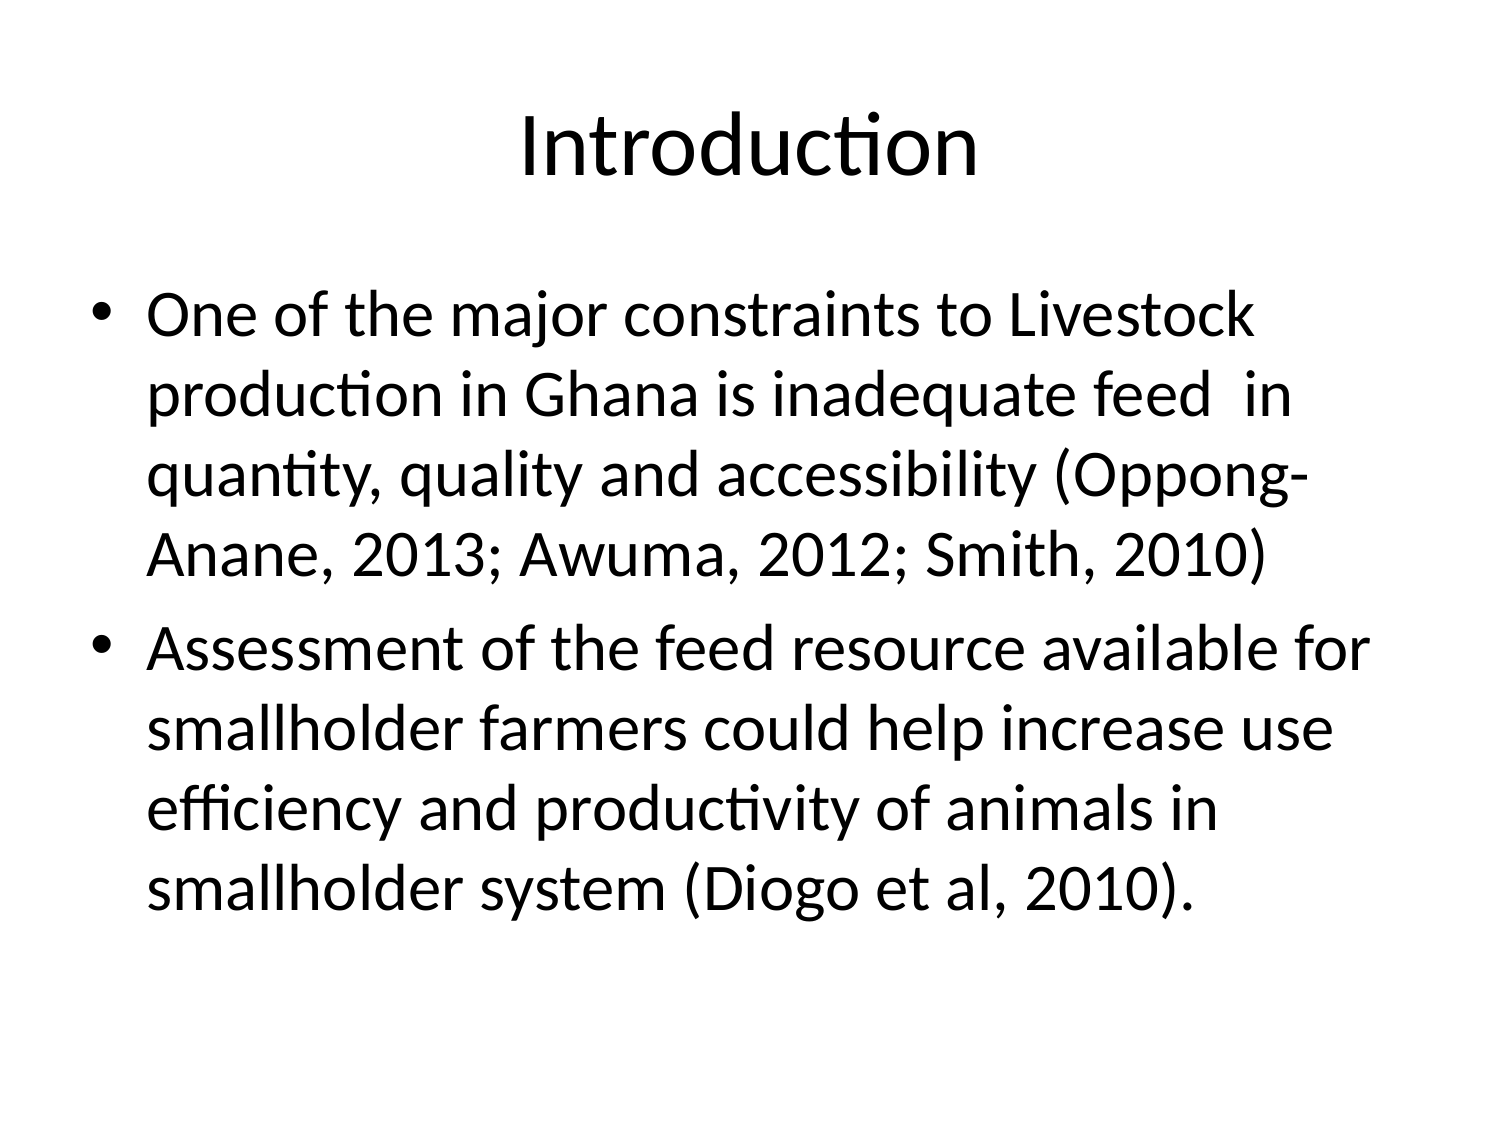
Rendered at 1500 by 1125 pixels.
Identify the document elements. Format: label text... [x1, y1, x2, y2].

list One of the major constraints to Livestock production in Ghana is inadequate feed in quantity, quality and accessibility (Oppong-Anane, 2013; Awuma, 2012; Smith, 2010) Assessment of the feed resource available for smallholder farmers could help increase use efficiency and productivity of animals in smallholder system (Diogo et al, 2010). [75, 262, 1425, 1005]
title Introduction [75, 45, 1425, 233]
